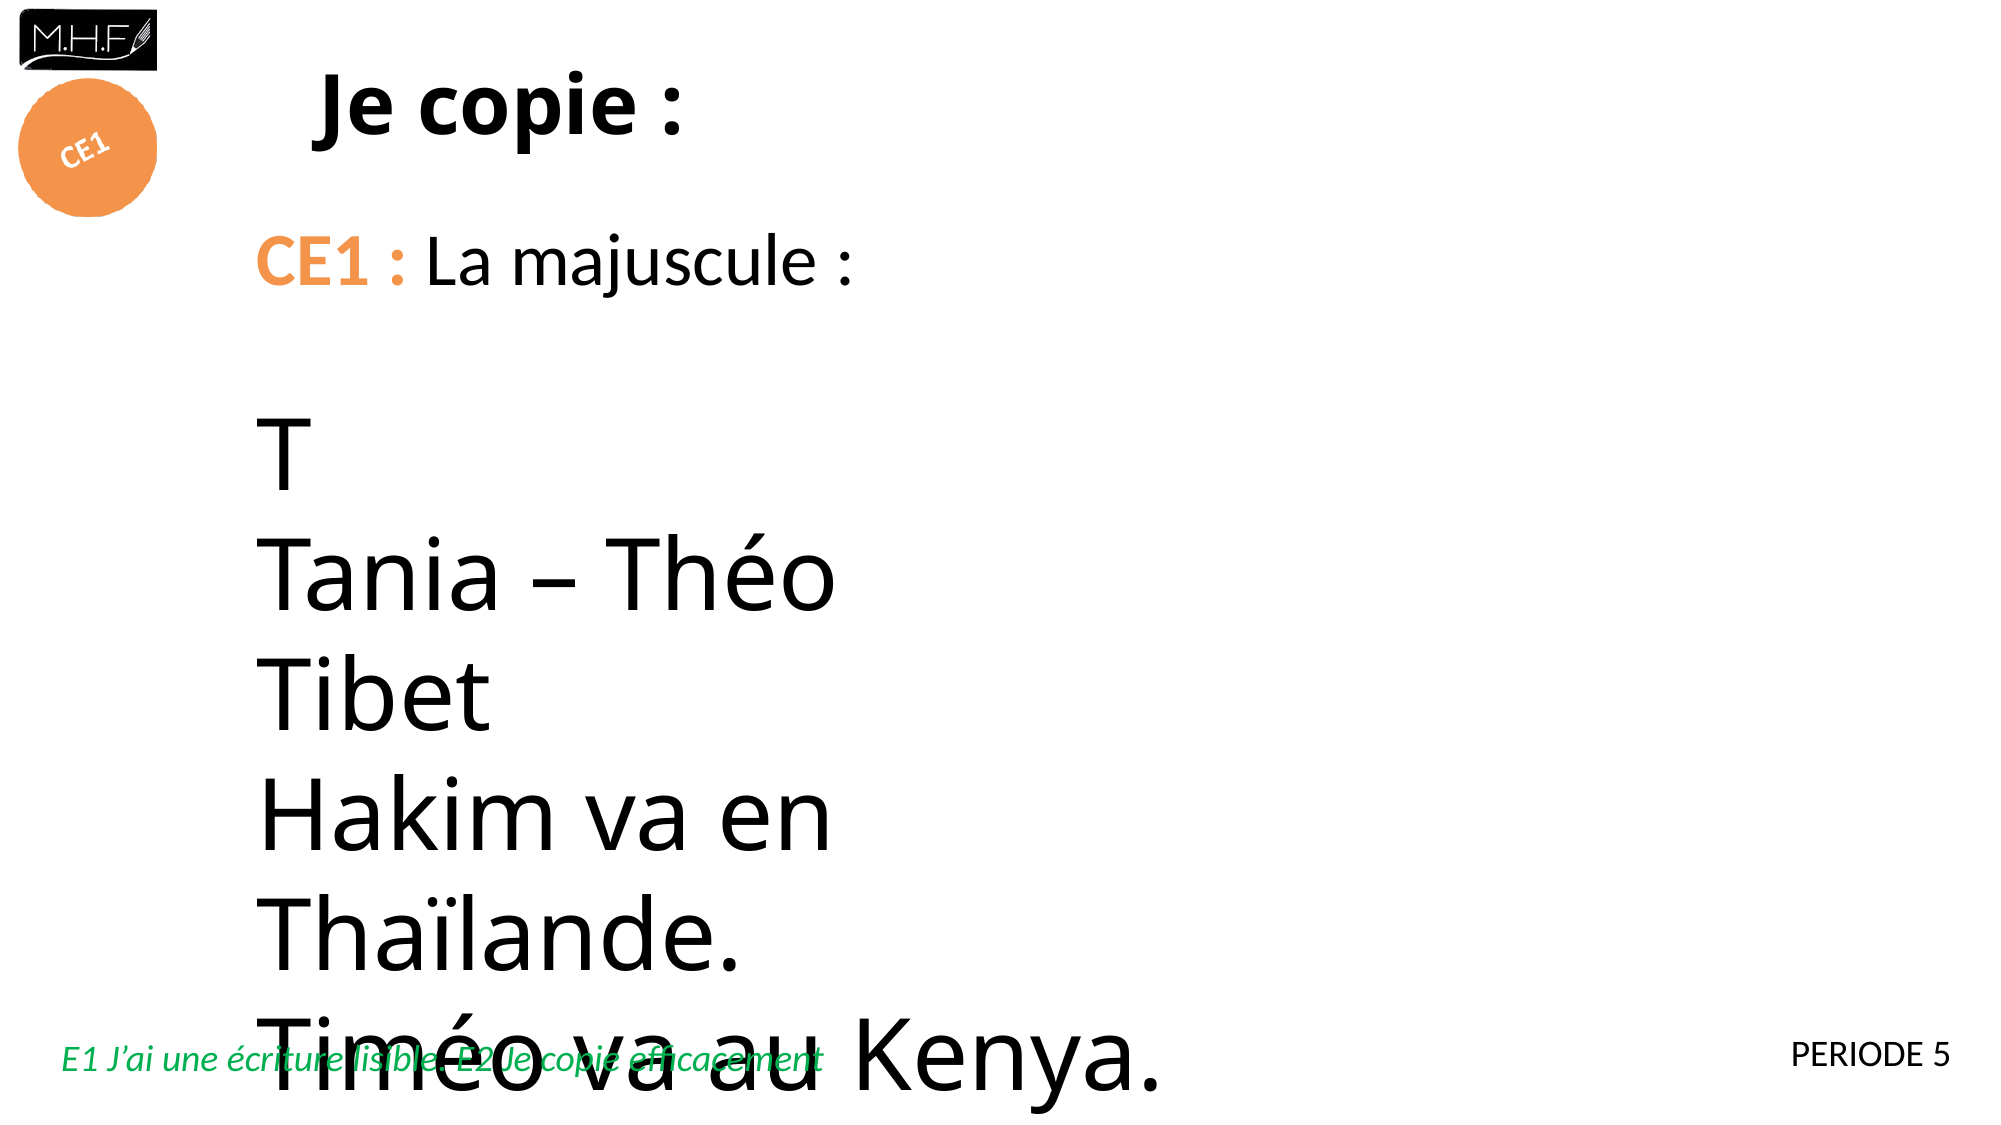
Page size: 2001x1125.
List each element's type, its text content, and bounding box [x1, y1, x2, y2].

picture [16, 7, 157, 74]
text_box E1 J’ai une écriture lisible. E2 Je copie efficacement [46, 1026, 985, 1125]
picture [18, 78, 157, 218]
text_box PERIODE 5 [1362, 1021, 1967, 1082]
text_box Je copie : [303, 7, 1549, 208]
text_box CE1 : La majuscule : T Tania – Théo Tibet Hakim va en Thaïlande. Timéo va au Kenya. [241, 203, 1217, 1125]
